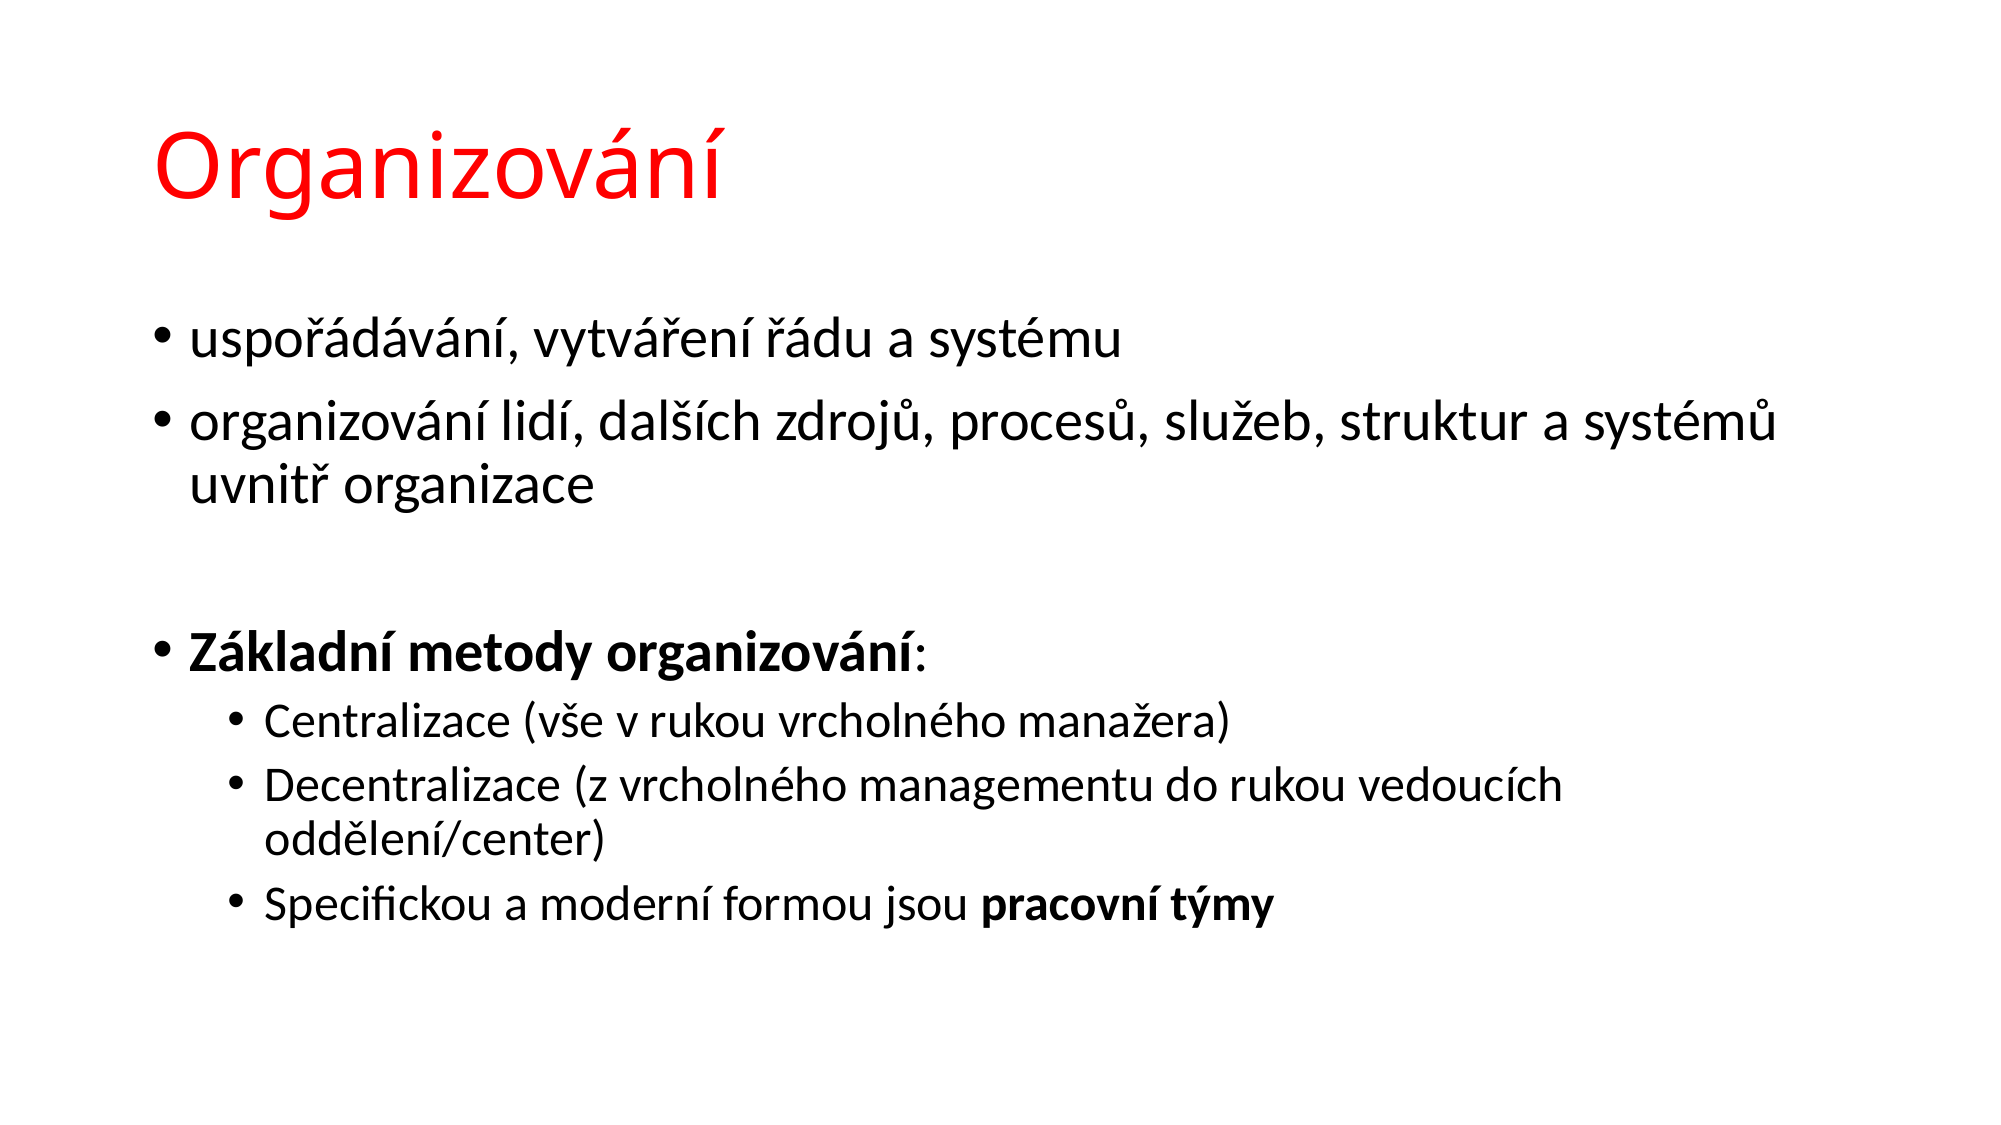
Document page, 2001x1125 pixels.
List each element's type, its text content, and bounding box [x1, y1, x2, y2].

list uspořádávání, vytváření řádu a systému organizování lidí, dalších zdrojů, procesů, služeb, struktur a systémů uvnitř organizace Základní metody organizování: Centralizace (vše v rukou vrcholného manažera) Decentralizace (z vrcholného managementu do rukou vedoucích oddělení/center) Specifickou a moderní formou jsou pracovní týmy [137, 299, 1897, 1014]
title Organizování [137, 59, 1863, 278]
